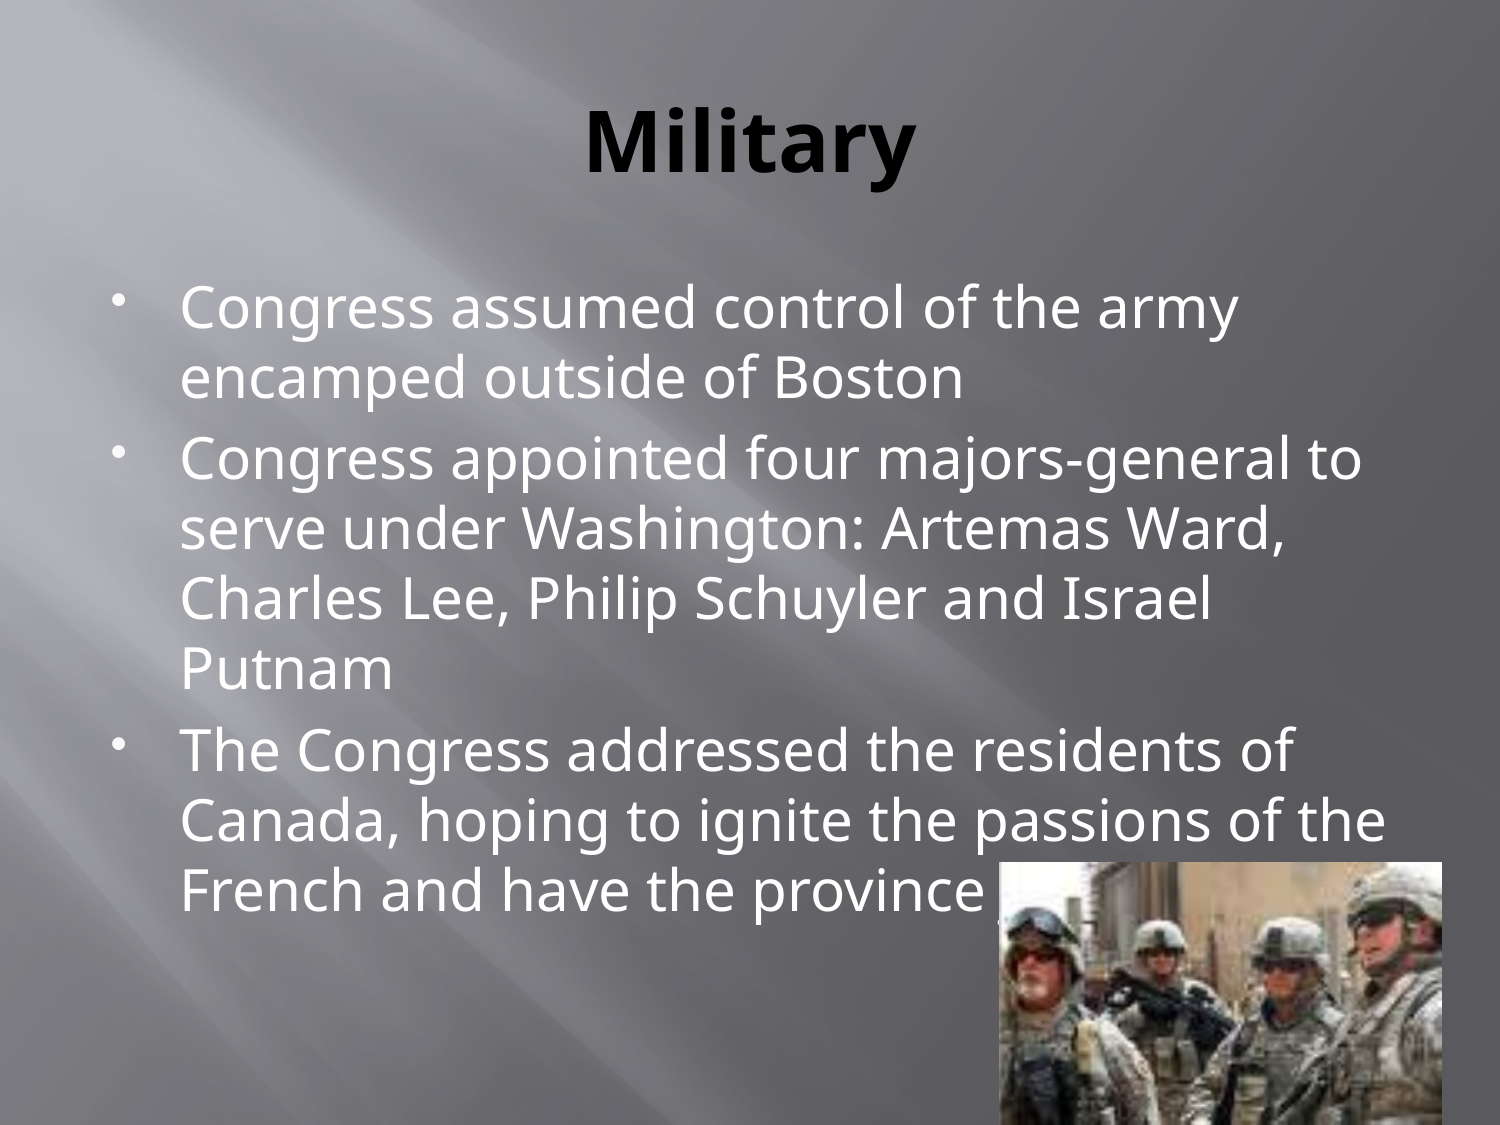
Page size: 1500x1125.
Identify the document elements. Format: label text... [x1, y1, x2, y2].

list Congress assumed control of the army encamped outside of Boston Congress appointed four majors-general to serve under Washington: Artemas Ward, Charles Lee, Philip Schuyler and Israel Putnam The Congress addressed the residents of Canada, hoping to ignite the passions of the French and have the province join America [75, 262, 1425, 1035]
picture [999, 862, 1443, 1125]
title Military [75, 45, 1425, 233]
